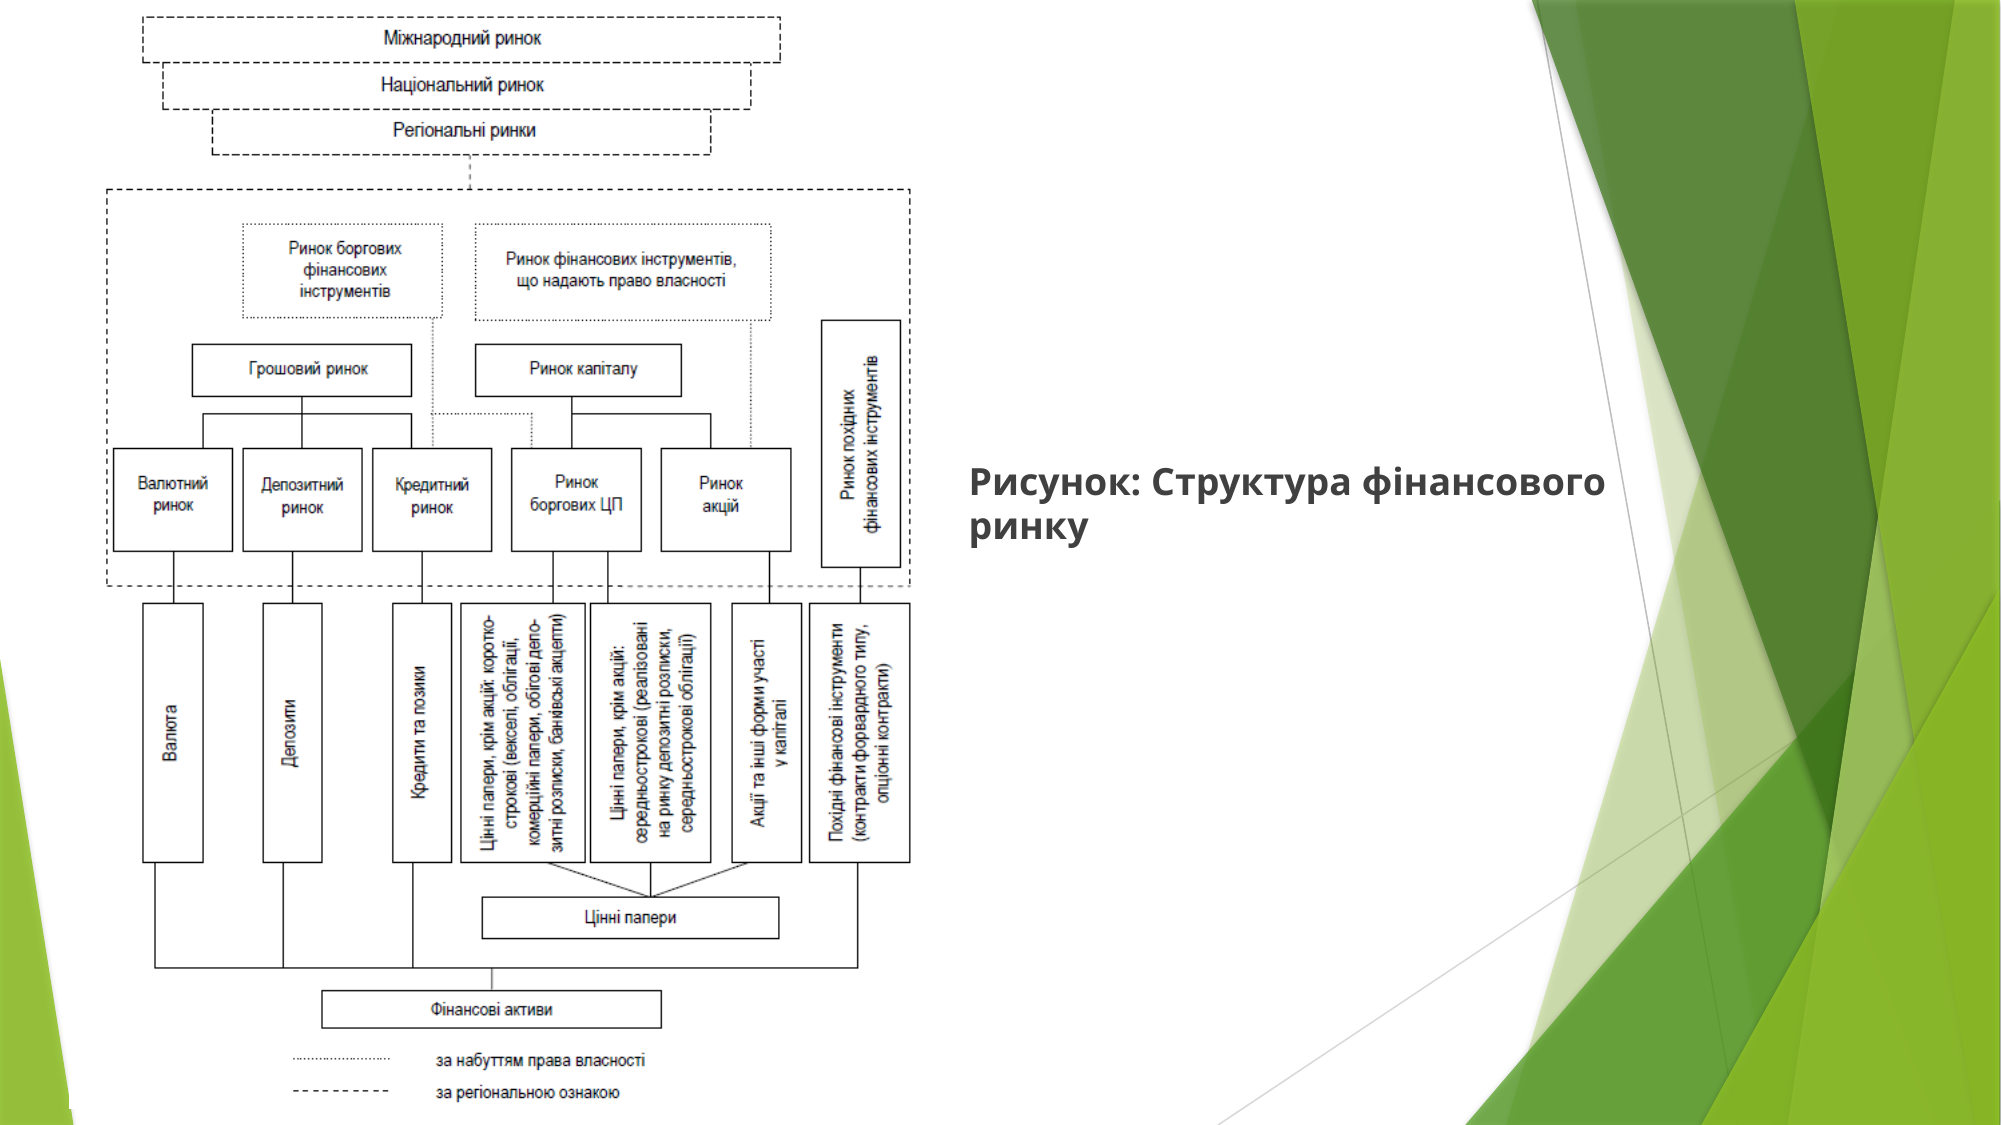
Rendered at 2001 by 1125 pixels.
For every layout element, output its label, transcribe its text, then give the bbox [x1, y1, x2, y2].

list Рисунок: Структура фінансового ринку [953, 450, 1746, 571]
picture [68, 0, 932, 1110]
